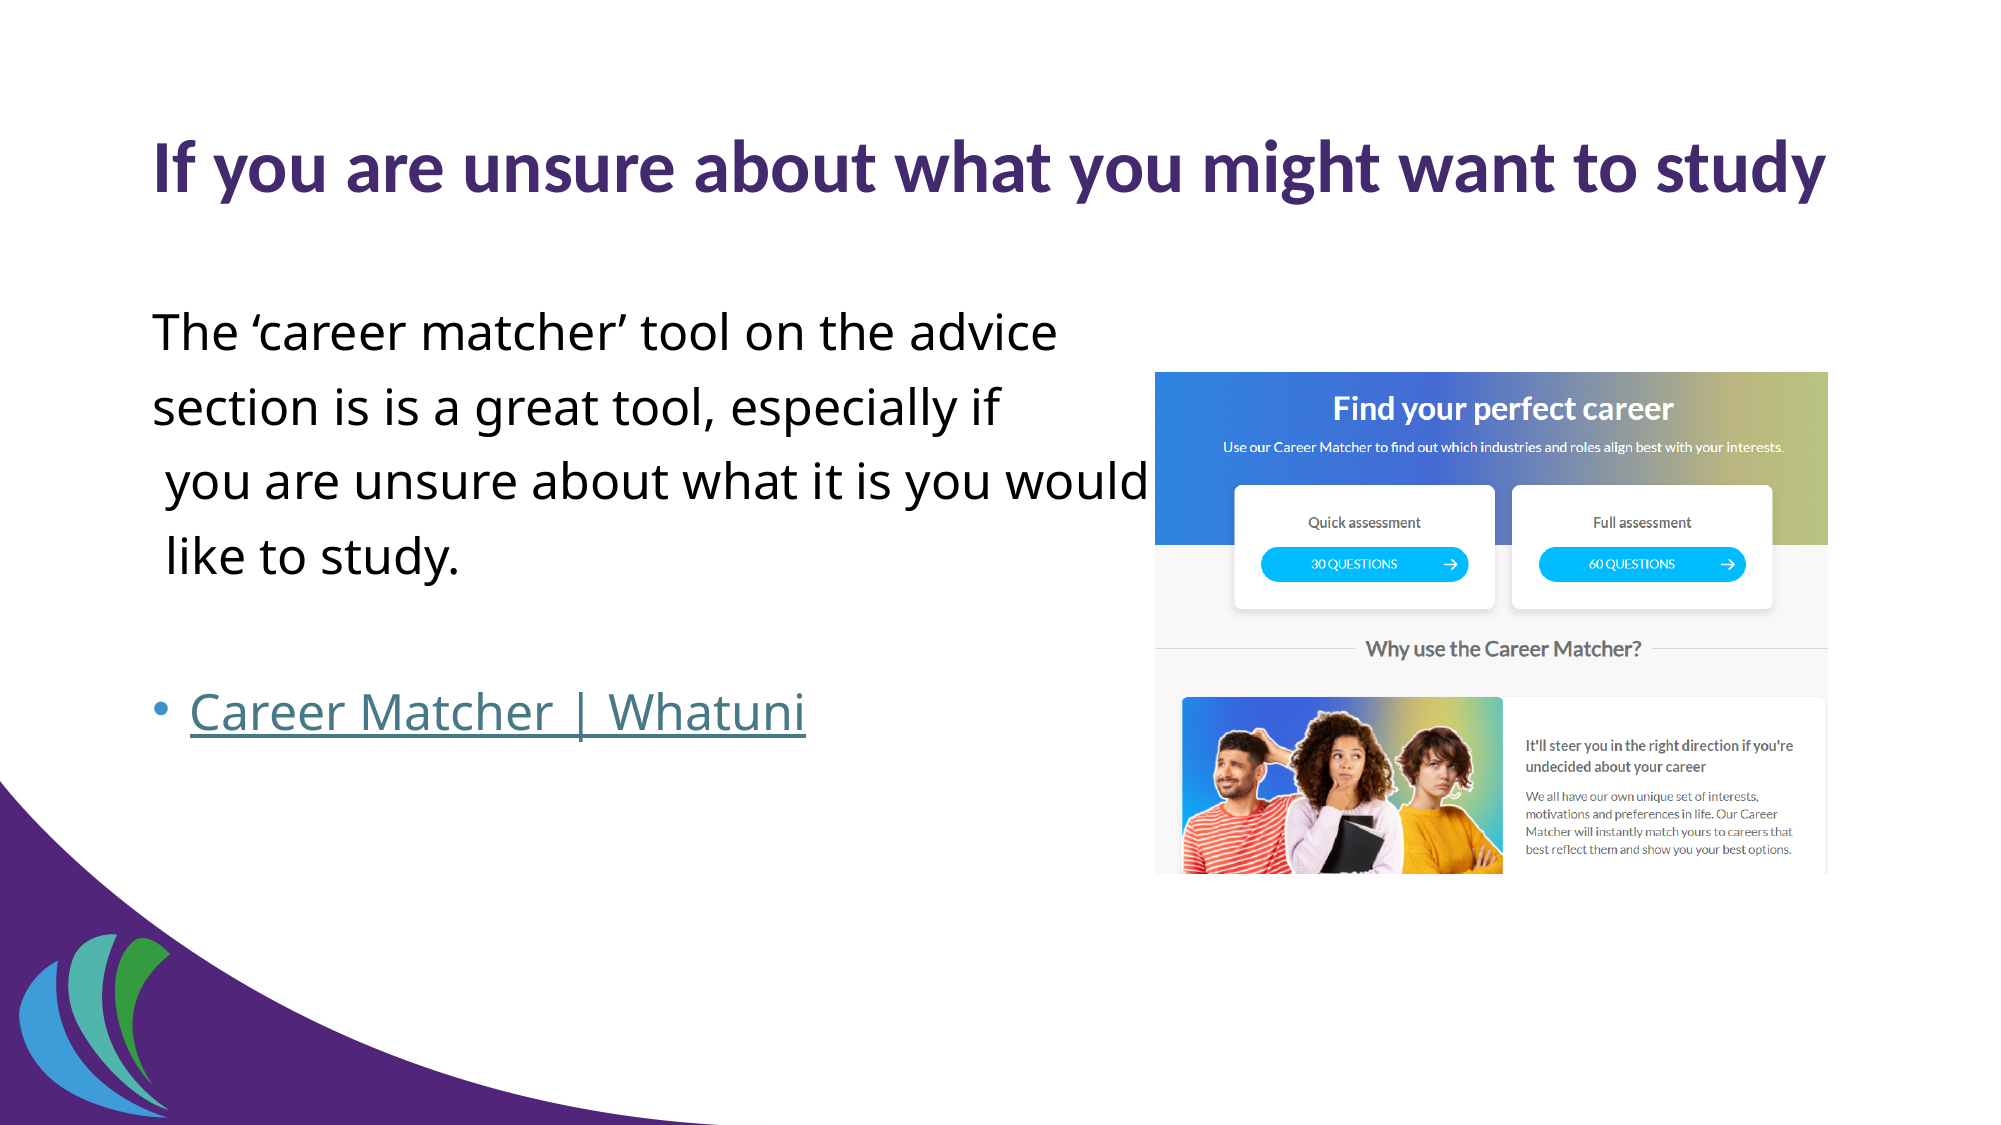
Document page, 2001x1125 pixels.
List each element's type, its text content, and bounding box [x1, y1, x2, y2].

picture [0, 1, 2000, 1125]
title If you are unsure about what you might want to study [137, 59, 1863, 278]
list The ‘career matcher’ tool on the advice section is is a great tool, especially if you are unsure about what it is you would like to study. Career Matcher | Whatuni [137, 299, 1863, 1014]
